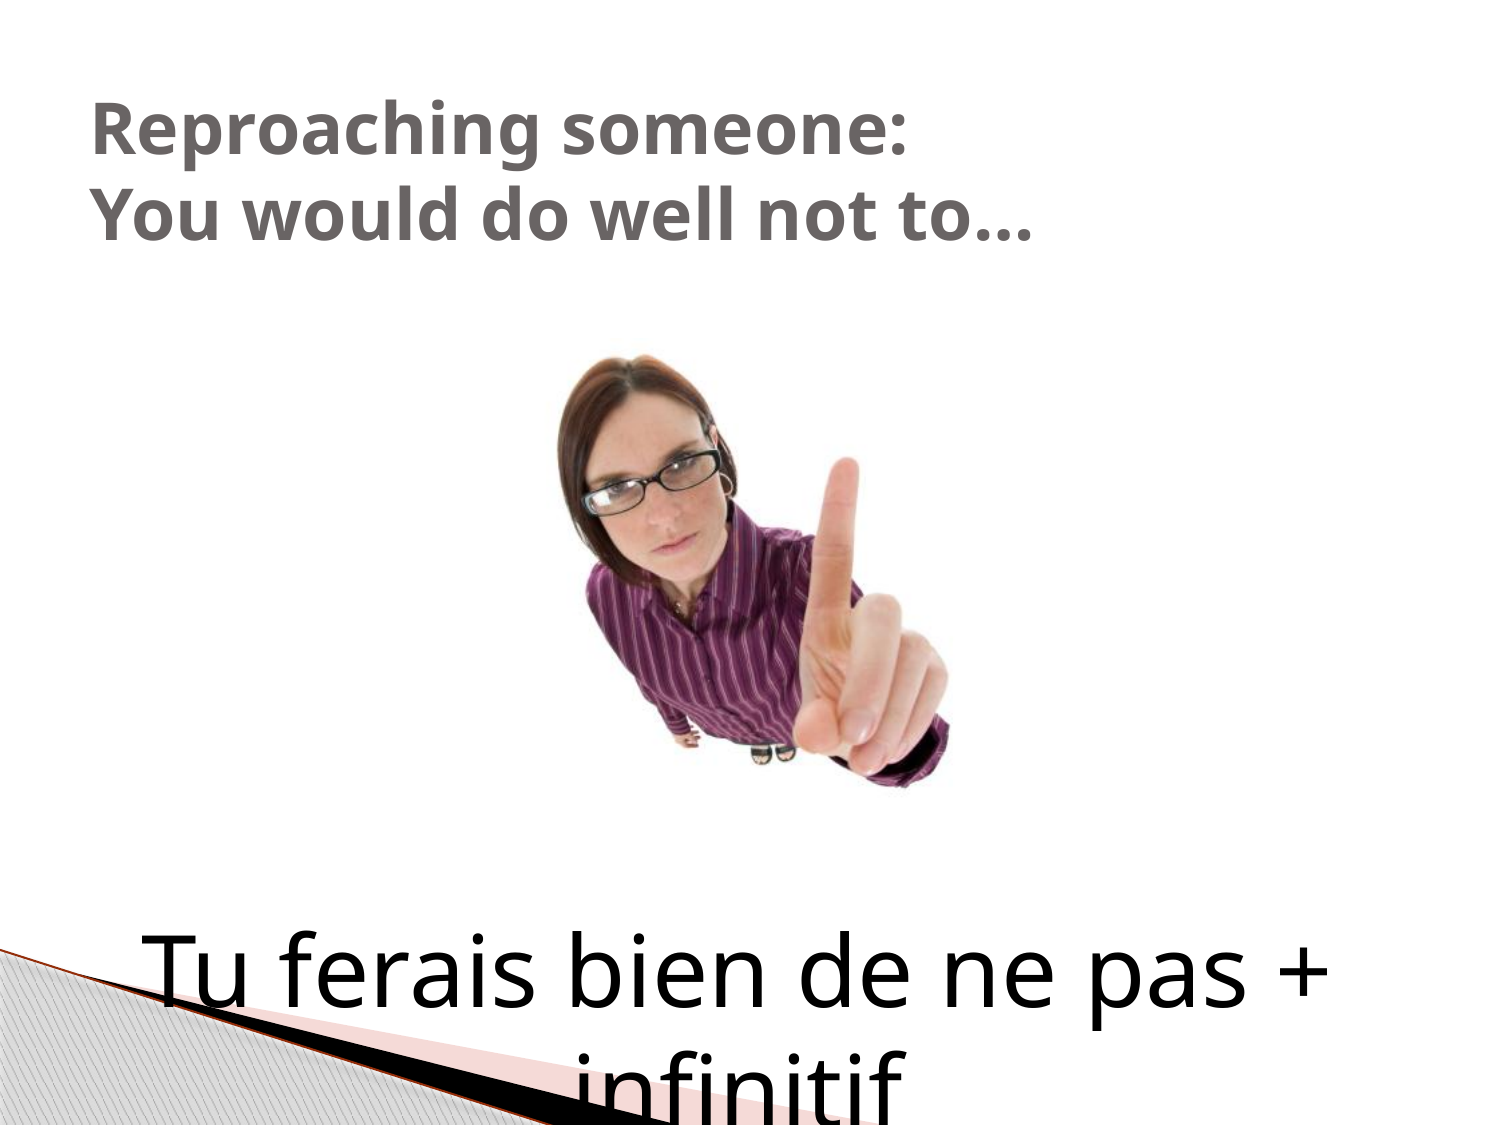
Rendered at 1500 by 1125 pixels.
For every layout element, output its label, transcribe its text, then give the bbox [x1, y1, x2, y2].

text_box Tu ferais bien de ne pas + infinitif [37, 900, 1438, 1125]
title Reproaching someone: You would do well not to… [75, 75, 1425, 263]
picture [524, 337, 989, 801]
